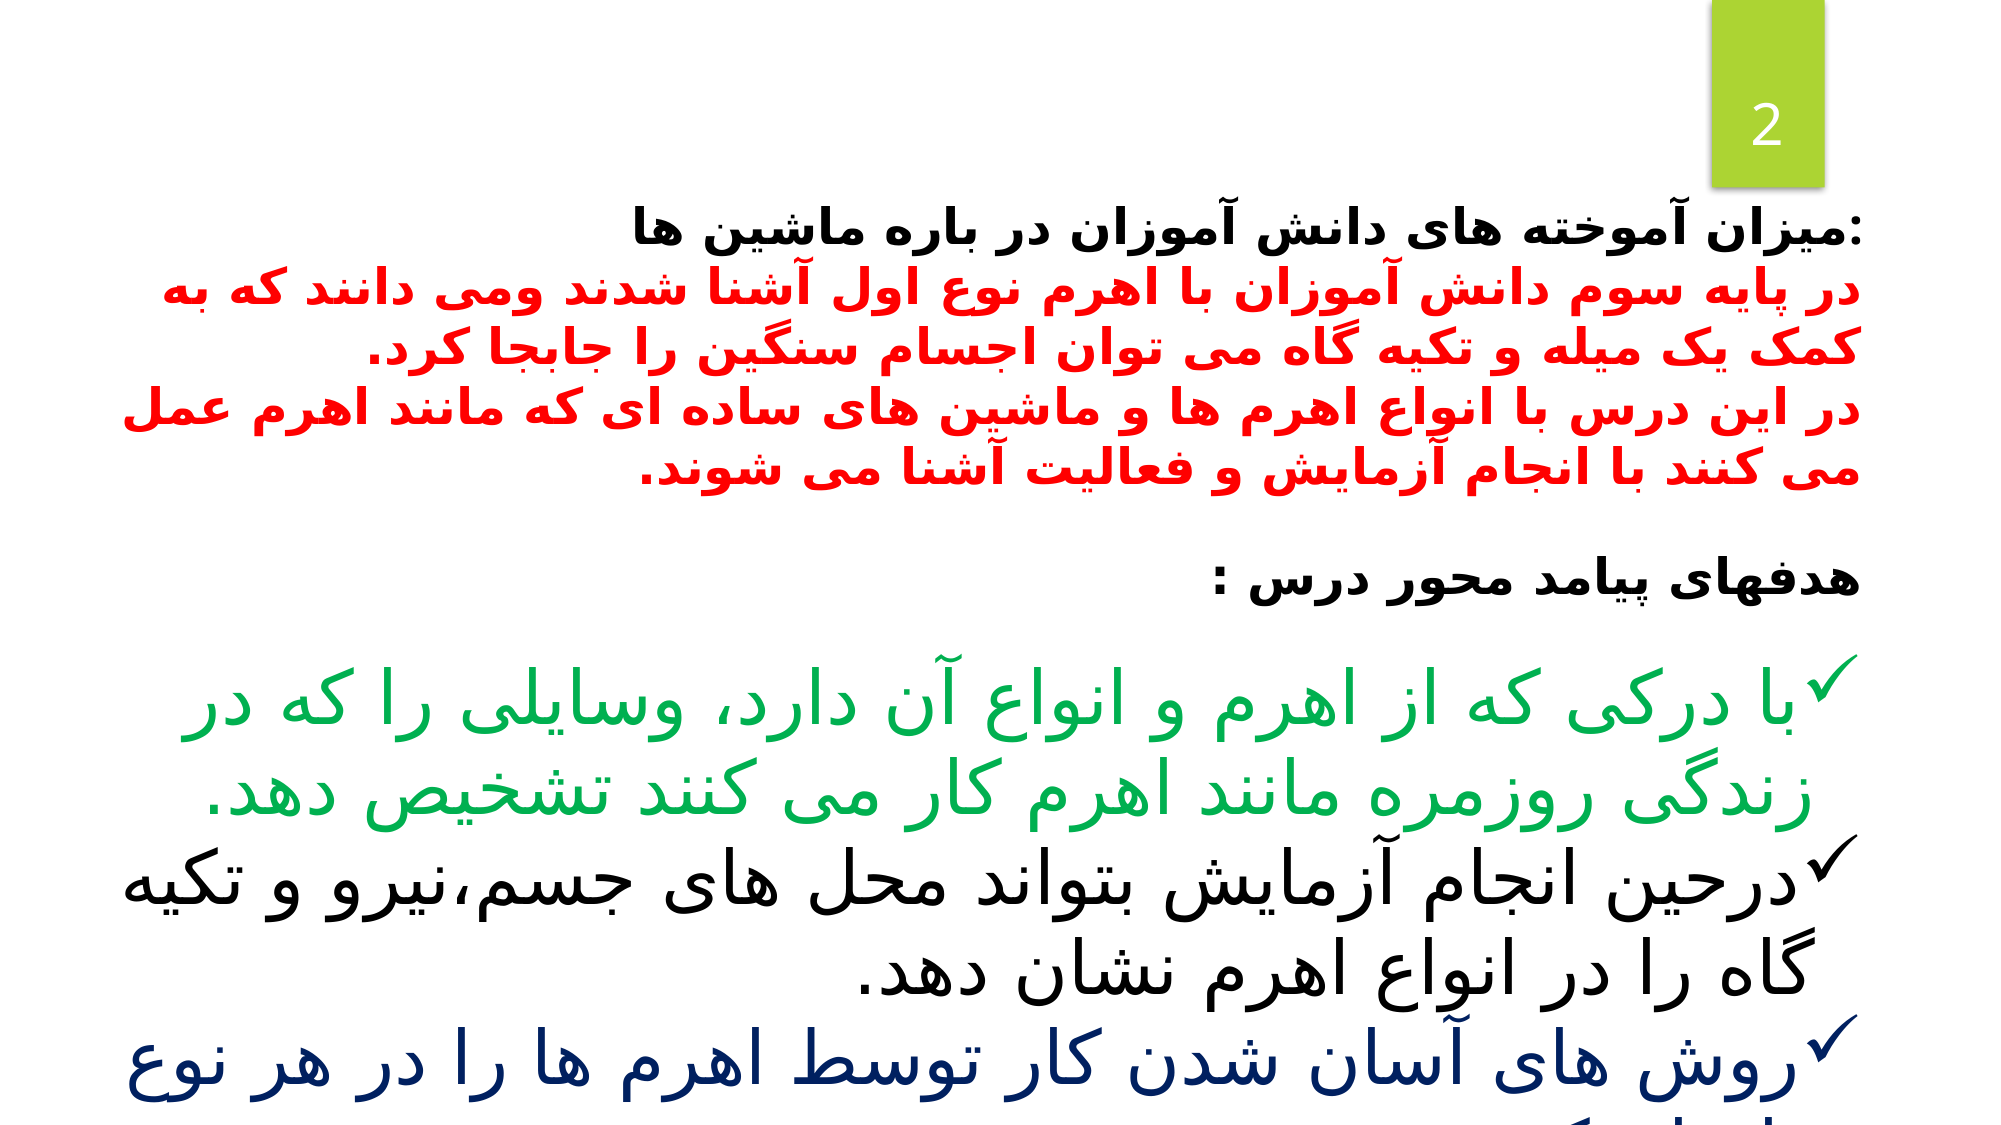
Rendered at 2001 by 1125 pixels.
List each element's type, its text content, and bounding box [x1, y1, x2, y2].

text_box میزان آموخته های دانش آموزان در باره ماشین ها: در پایه سوم دانش آموزان با اهرم نوع اول آشنا شدند ومی دانند که به کمک یک میله و تکیه گاه می توان اجسام سنگین را جابجا کرد. در این درس با انواع اهرم ها و ماشین های ساده ای که مانند اهرم عمل می کنند با انجام آزمایش و فعالیت آشنا می شوند. هدفهای پیامد محور درس : با درکی که از اهرم و انواع آن دارد، وسایلی را که در زندگی روزمره مانند اهرم کار می کنند تشخیص دهد. درحین انجام آزمایش بتواند محل های جسم،نیرو و تکیه گاه را در انواع اهرم نشان دهد. روش های آسان شدن کار توسط اهرم ها را در هر نوع را بیان کند. طرز کار چند ماشین مرکب که در آنها اهرم نیز وجود دارد برای کلاس توضیح دهد [60, 187, 1878, 1125]
slide_number 2 [1698, 48, 1836, 175]
